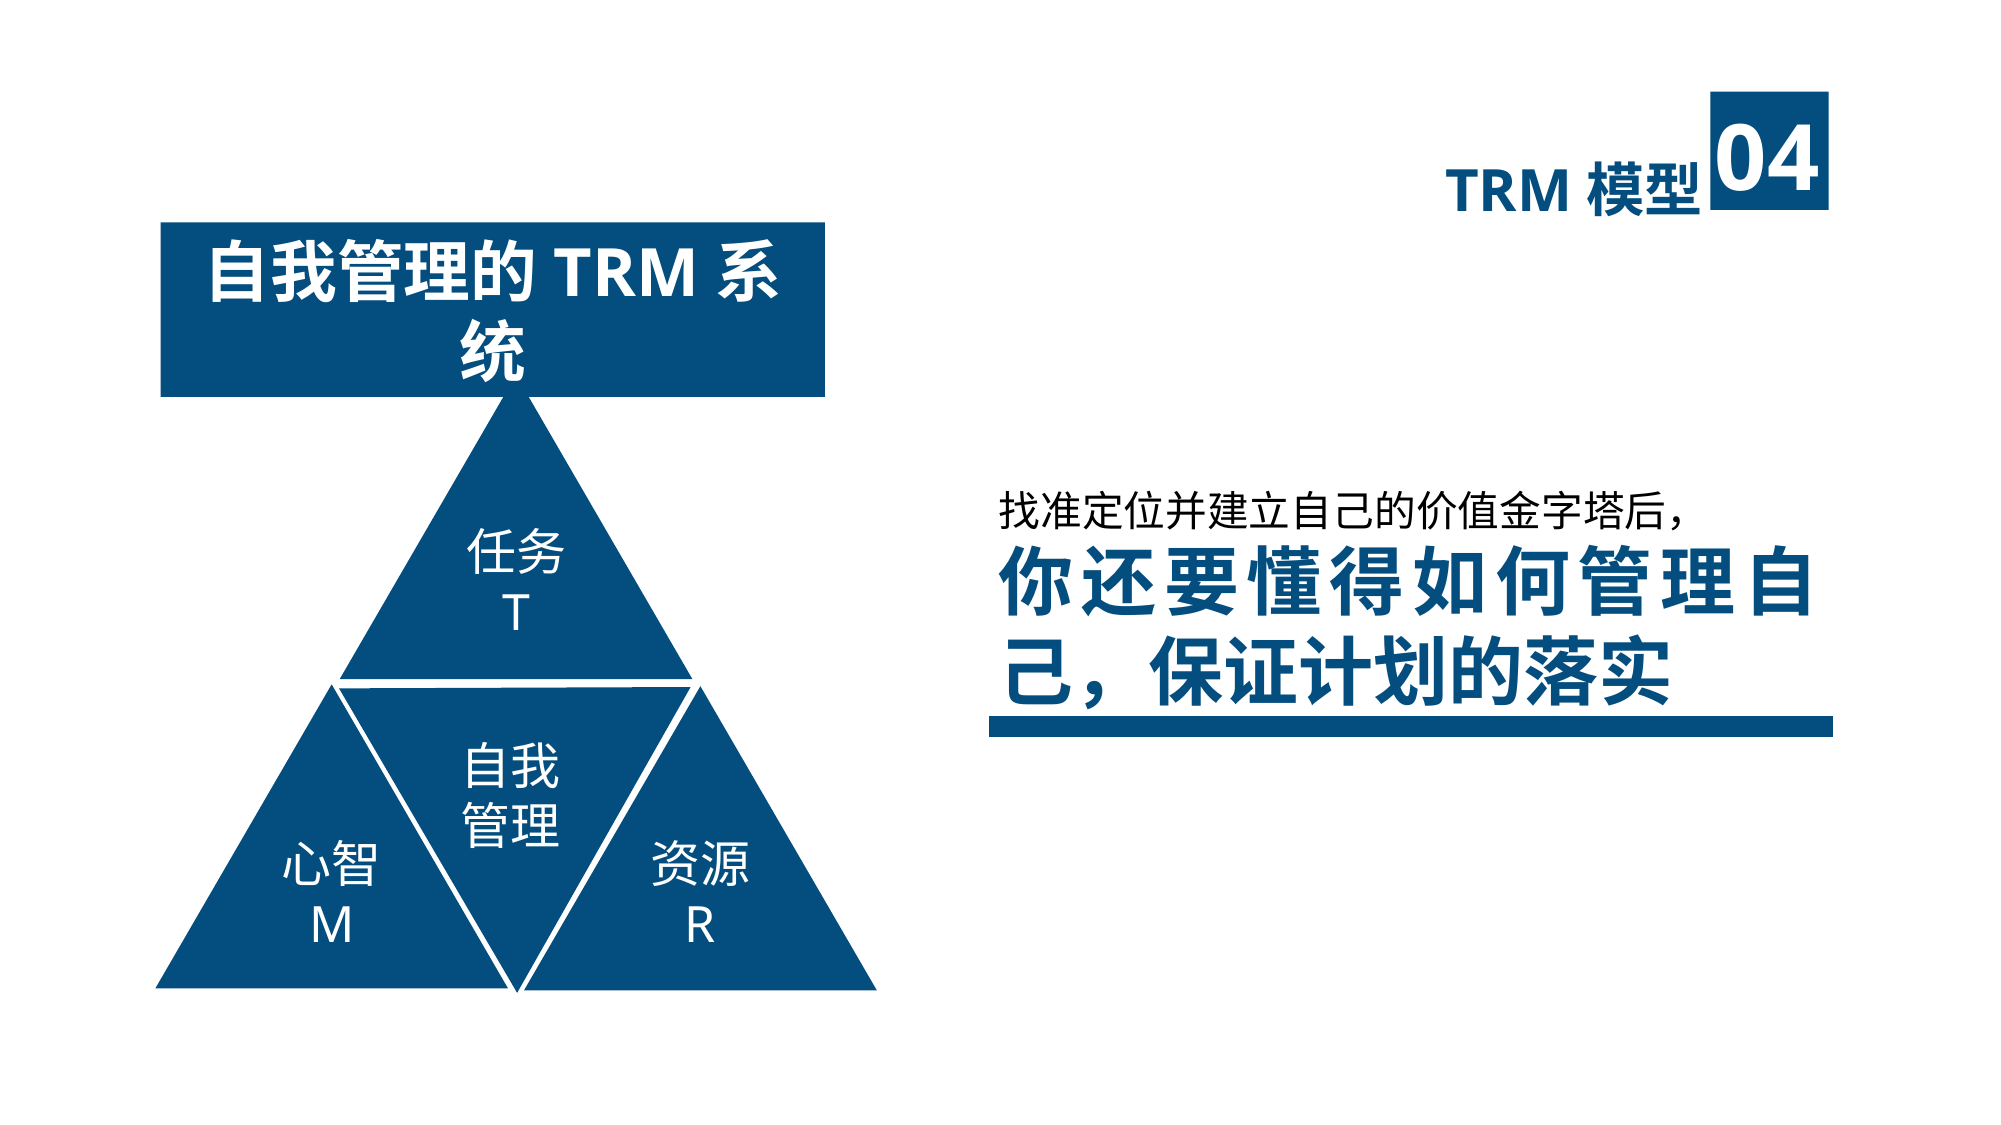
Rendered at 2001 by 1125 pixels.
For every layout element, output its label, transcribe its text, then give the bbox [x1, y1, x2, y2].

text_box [160, 381, 872, 988]
text_box 自我管理的TRM系统 [160, 222, 825, 381]
text_box TRM模型 [1408, 145, 1718, 231]
text_box 找准定位并建立自己的价值金字塔后， 你还要懂得如何管理自己，保证计划的落实 [983, 477, 1834, 723]
